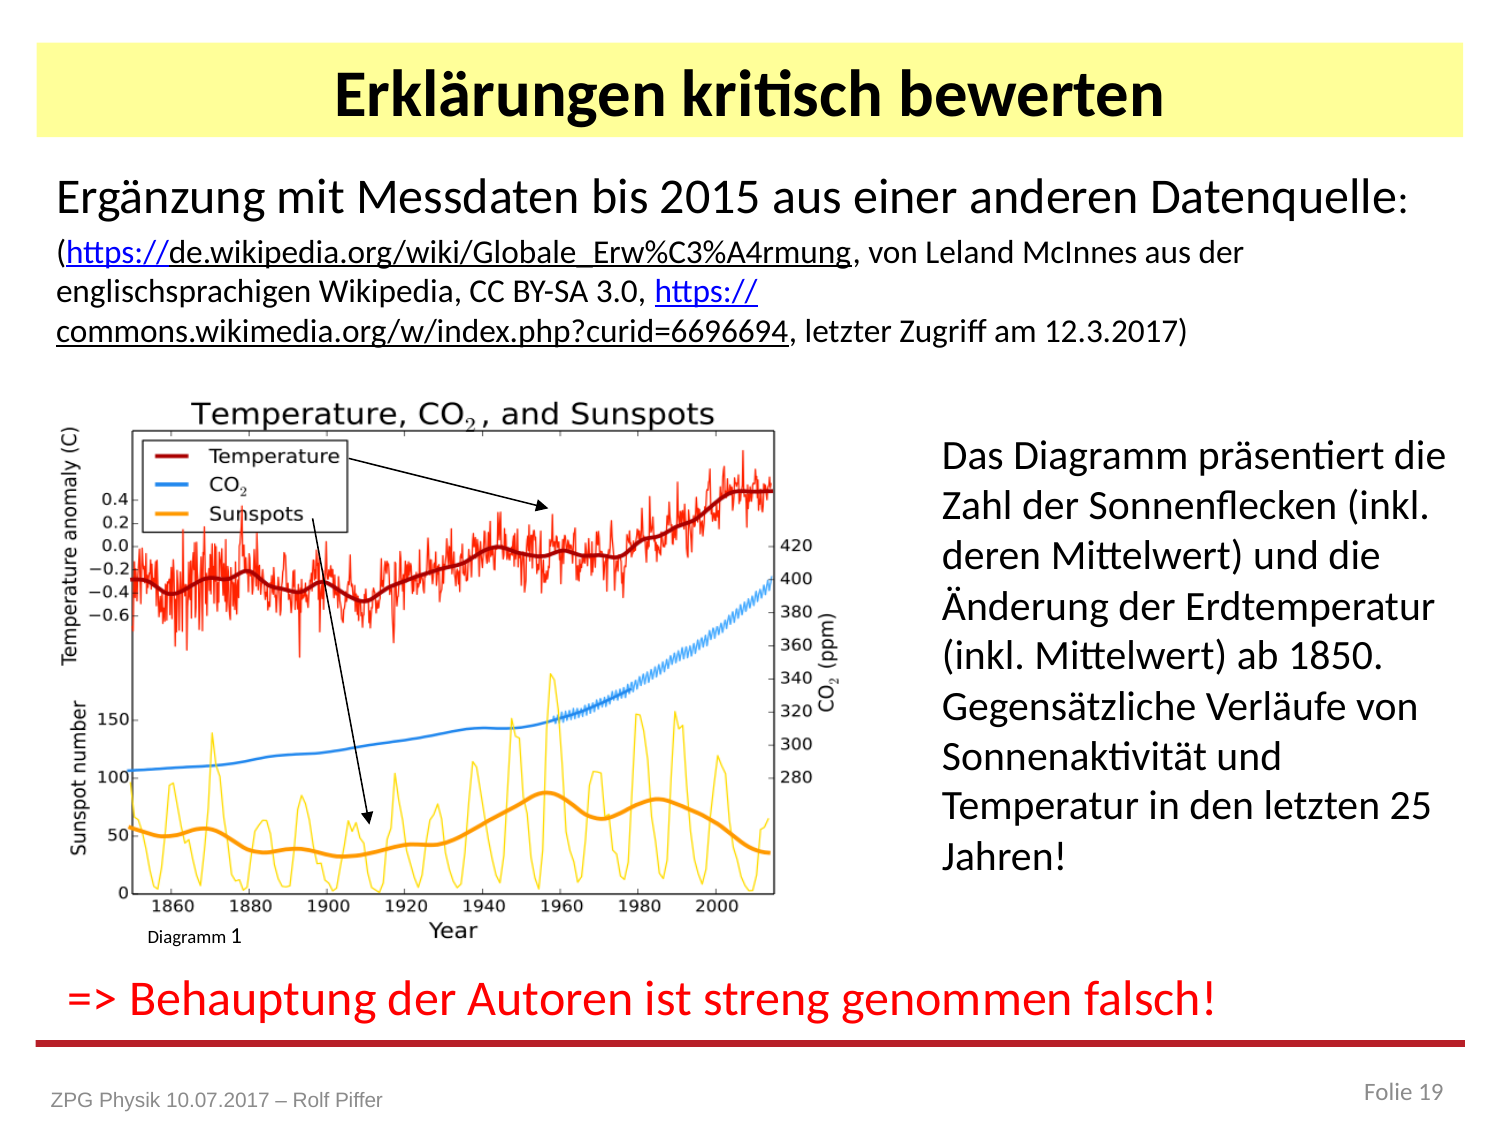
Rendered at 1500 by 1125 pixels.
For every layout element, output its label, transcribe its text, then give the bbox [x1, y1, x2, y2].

slide_number Folie 19 [1108, 1060, 1459, 1121]
text_box => Behauptung der Autoren ist streng genommen falsch! [53, 958, 1434, 1035]
title Erklärungen kritisch bewerten [41, 42, 1459, 149]
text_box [29, 373, 857, 977]
text_box Ergänzung mit Messdaten bis 2015 aus einer anderen Datenquelle: (https://de.wikipedia.org/wiki/Globale_Erw%C3%A4rmung, von Leland McInnes aus der englischsprachigen Wikipedia, CC BY-SA 3.0, https://commons.wikimedia.org/w/index.php?curid=6696694, letzter Zugriff am 12.3.2017) [41, 155, 1459, 374]
text_box Das Diagramm präsentiert die Zahl der Sonnenflecken (inkl. deren Mittelwert) und die Änderung der Erdtemperatur (inkl. Mittelwert) ab 1850. Gegensätzliche Verläufe von Sonnenaktivität und Temperatur in den letzten 25 Jahren! [927, 420, 1471, 886]
footer ZPG Physik 10.07.2017 – Rolf Piffer [35, 1069, 768, 1125]
